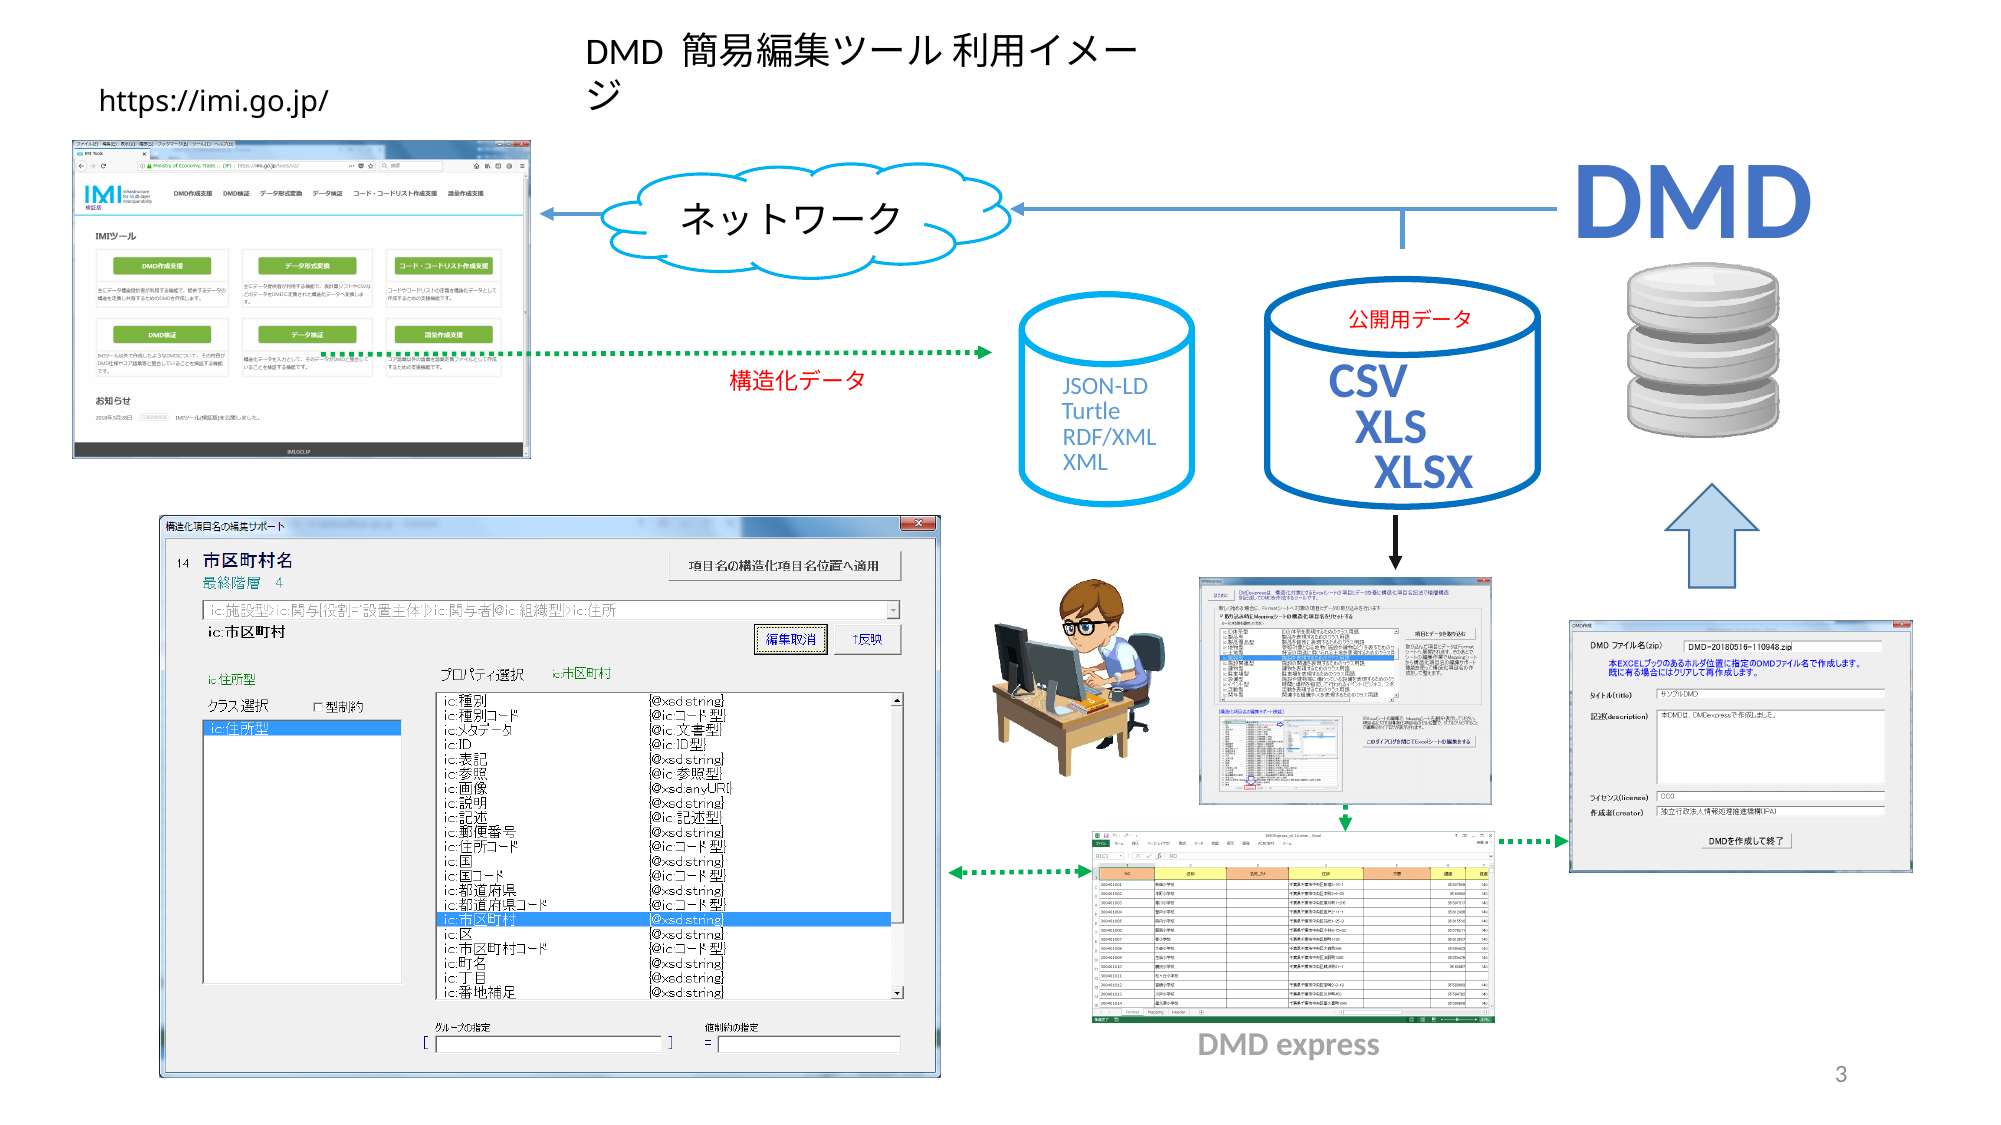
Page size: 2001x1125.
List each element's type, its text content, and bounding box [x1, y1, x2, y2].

text_box DMD [1557, 118, 1829, 269]
text_box https://imi.go.jp/ [83, 74, 570, 125]
text_box Turtle [1046, 386, 1136, 432]
text_box XML [1048, 437, 1124, 483]
picture [72, 140, 531, 459]
slide_number 3 [1412, 1042, 1863, 1103]
text_box DMD 簡易編集ツール 利用イメージ [570, 19, 1173, 125]
picture [992, 579, 1165, 777]
text_box 公開用データ [1334, 299, 1519, 339]
text_box JSON-LD [1047, 362, 1164, 408]
text_box RDF/XML [1047, 413, 1172, 459]
text_box [1266, 278, 1539, 508]
picture [1627, 262, 1780, 438]
picture [1569, 620, 1913, 873]
text_box XLSX [1453, 500, 1489, 506]
text_box 構造化データ [714, 359, 899, 402]
text_box [1663, 482, 1761, 589]
picture [1092, 831, 1495, 1023]
text_box [1020, 293, 1194, 506]
picture [159, 515, 941, 1078]
text_box DMD express [1182, 1023, 1396, 1070]
picture [1199, 577, 1492, 806]
text_box ネットワーク [600, 162, 1012, 280]
